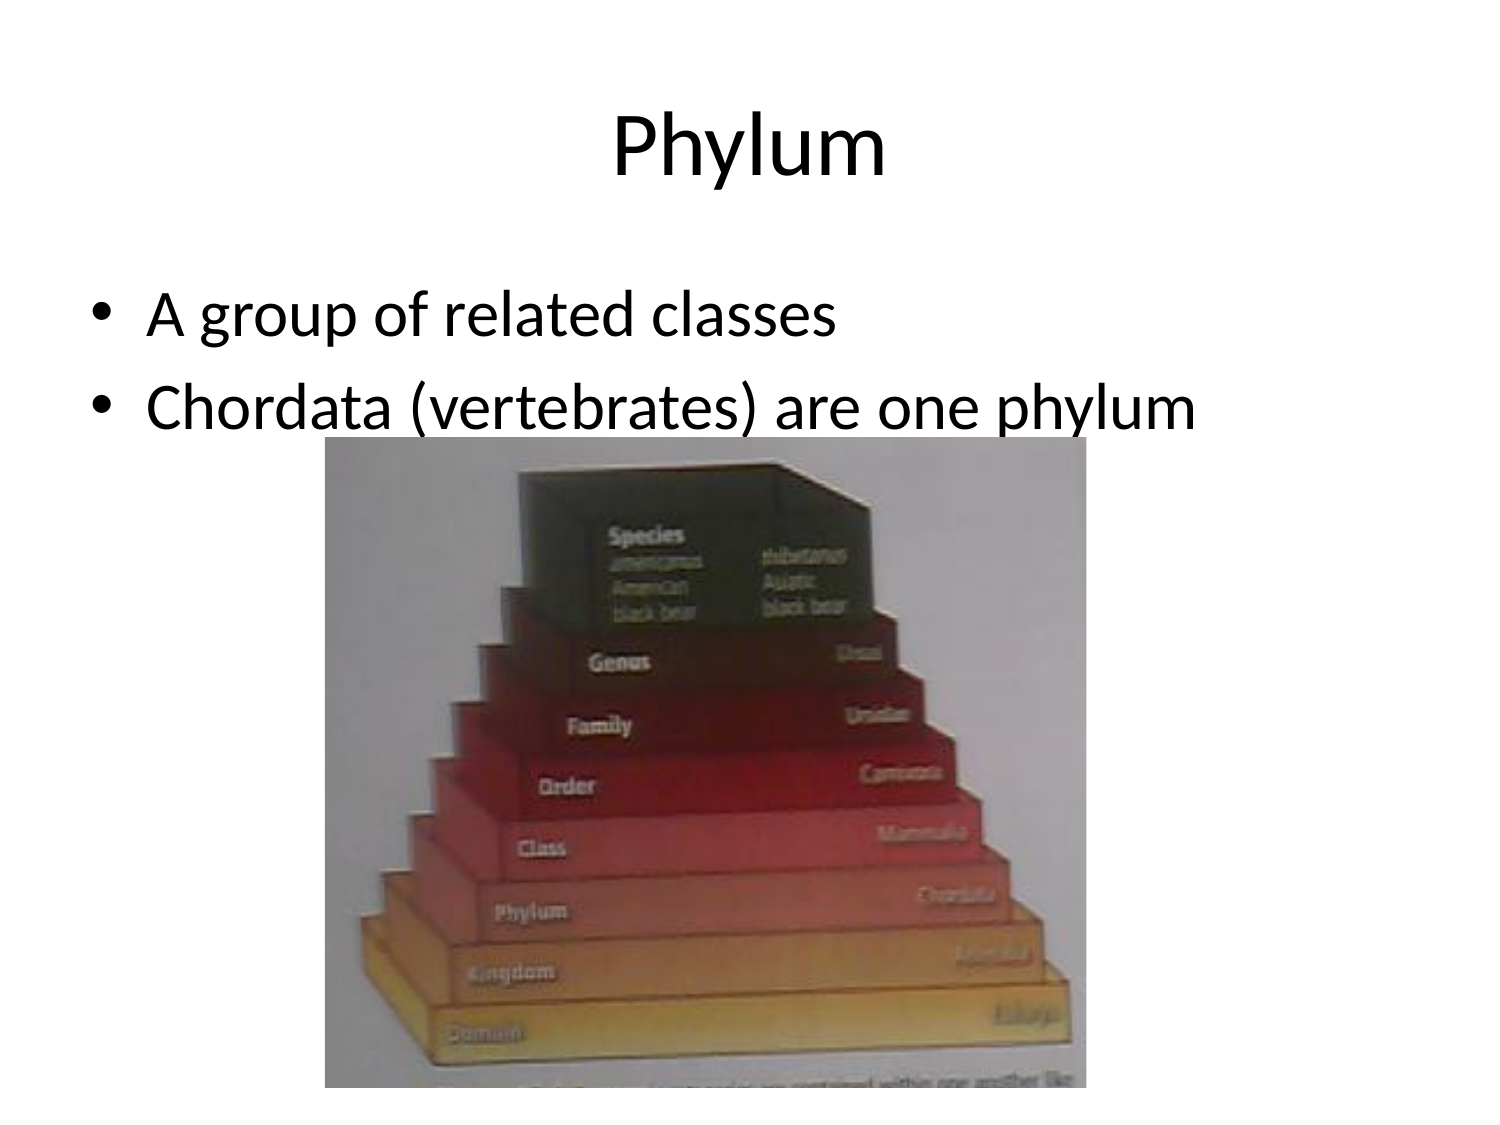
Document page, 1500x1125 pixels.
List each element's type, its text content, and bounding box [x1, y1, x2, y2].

title Phylum [75, 45, 1425, 233]
list A group of related classes Chordata (vertebrates) are one phylum [75, 262, 1425, 1005]
picture [324, 437, 1087, 1088]
